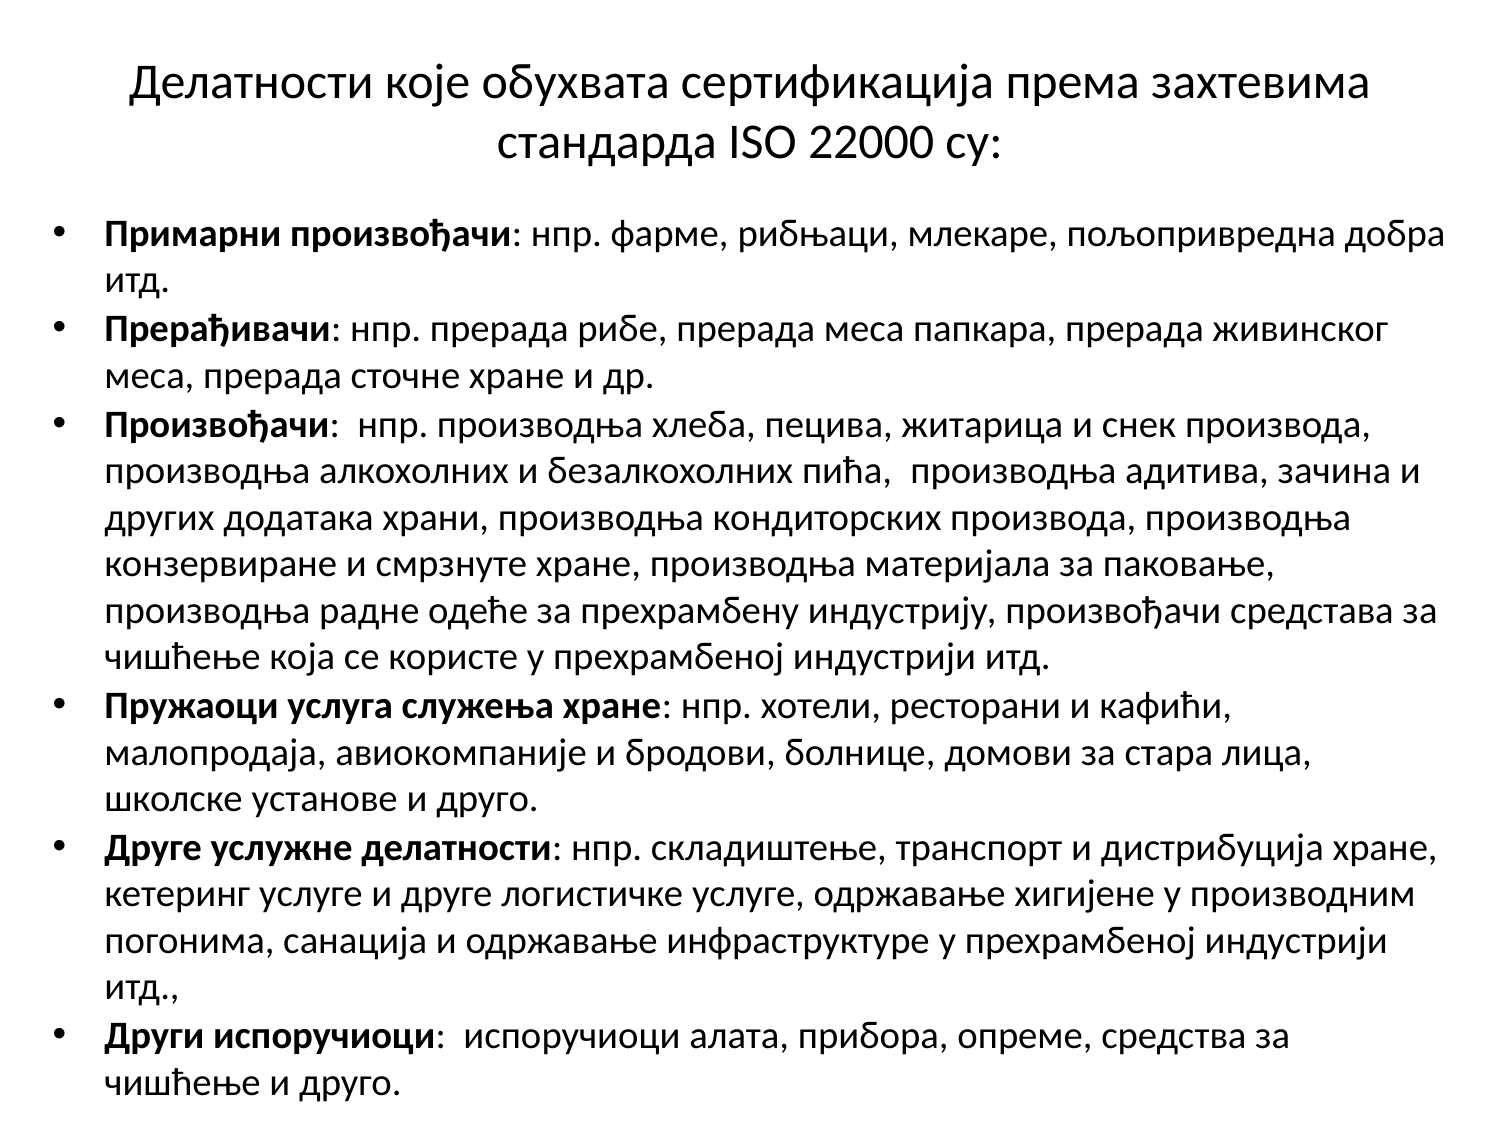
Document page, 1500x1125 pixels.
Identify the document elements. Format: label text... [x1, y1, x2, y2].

title Делатности које обухвата сертификација према захтевима стандарда ISO 22000 су: [75, 45, 1425, 200]
list Примарни произвођачи: нпр. фарме, рибњаци, млекаре, пољопривредна добра итд. Прерађивачи: нпр. прерада рибе, прерада меса папкара, прерада живинског меса, прерада сточне хране и др. Произвођачи: нпр. производња хлеба, пецива, житарица и снек производа, производња алкохолних и безалкохолних пића, производња адитива, зачина и других додатака храни, производња кондиторских производа, производња конзервиране и смрзнуте хране, производња материјала за паковање, производња радне одеће за прехрамбену индустрију, произвођачи средстава за чишћење која се користе у прехрамбеној индустрији итд. Пружаоци услуга служења хране: нпр. хотели, ресторани и кафићи, малопродаја, авиокомпаније и бродови, болнице, домови за стара лица, школске установе и друго. Друге услужне делатности: нпр. складиштење, транспорт и дистрибуција хране, кетеринг услуге и друге логистичке услуге, одржавање хигијене у производним погонима, санација и одржавање инфраструктуре у прехрамбеној индустрији итд., Други испоручиоци: испоручиоци алата, прибора, опреме, средства за чишћење и друго. [37, 200, 1463, 1125]
